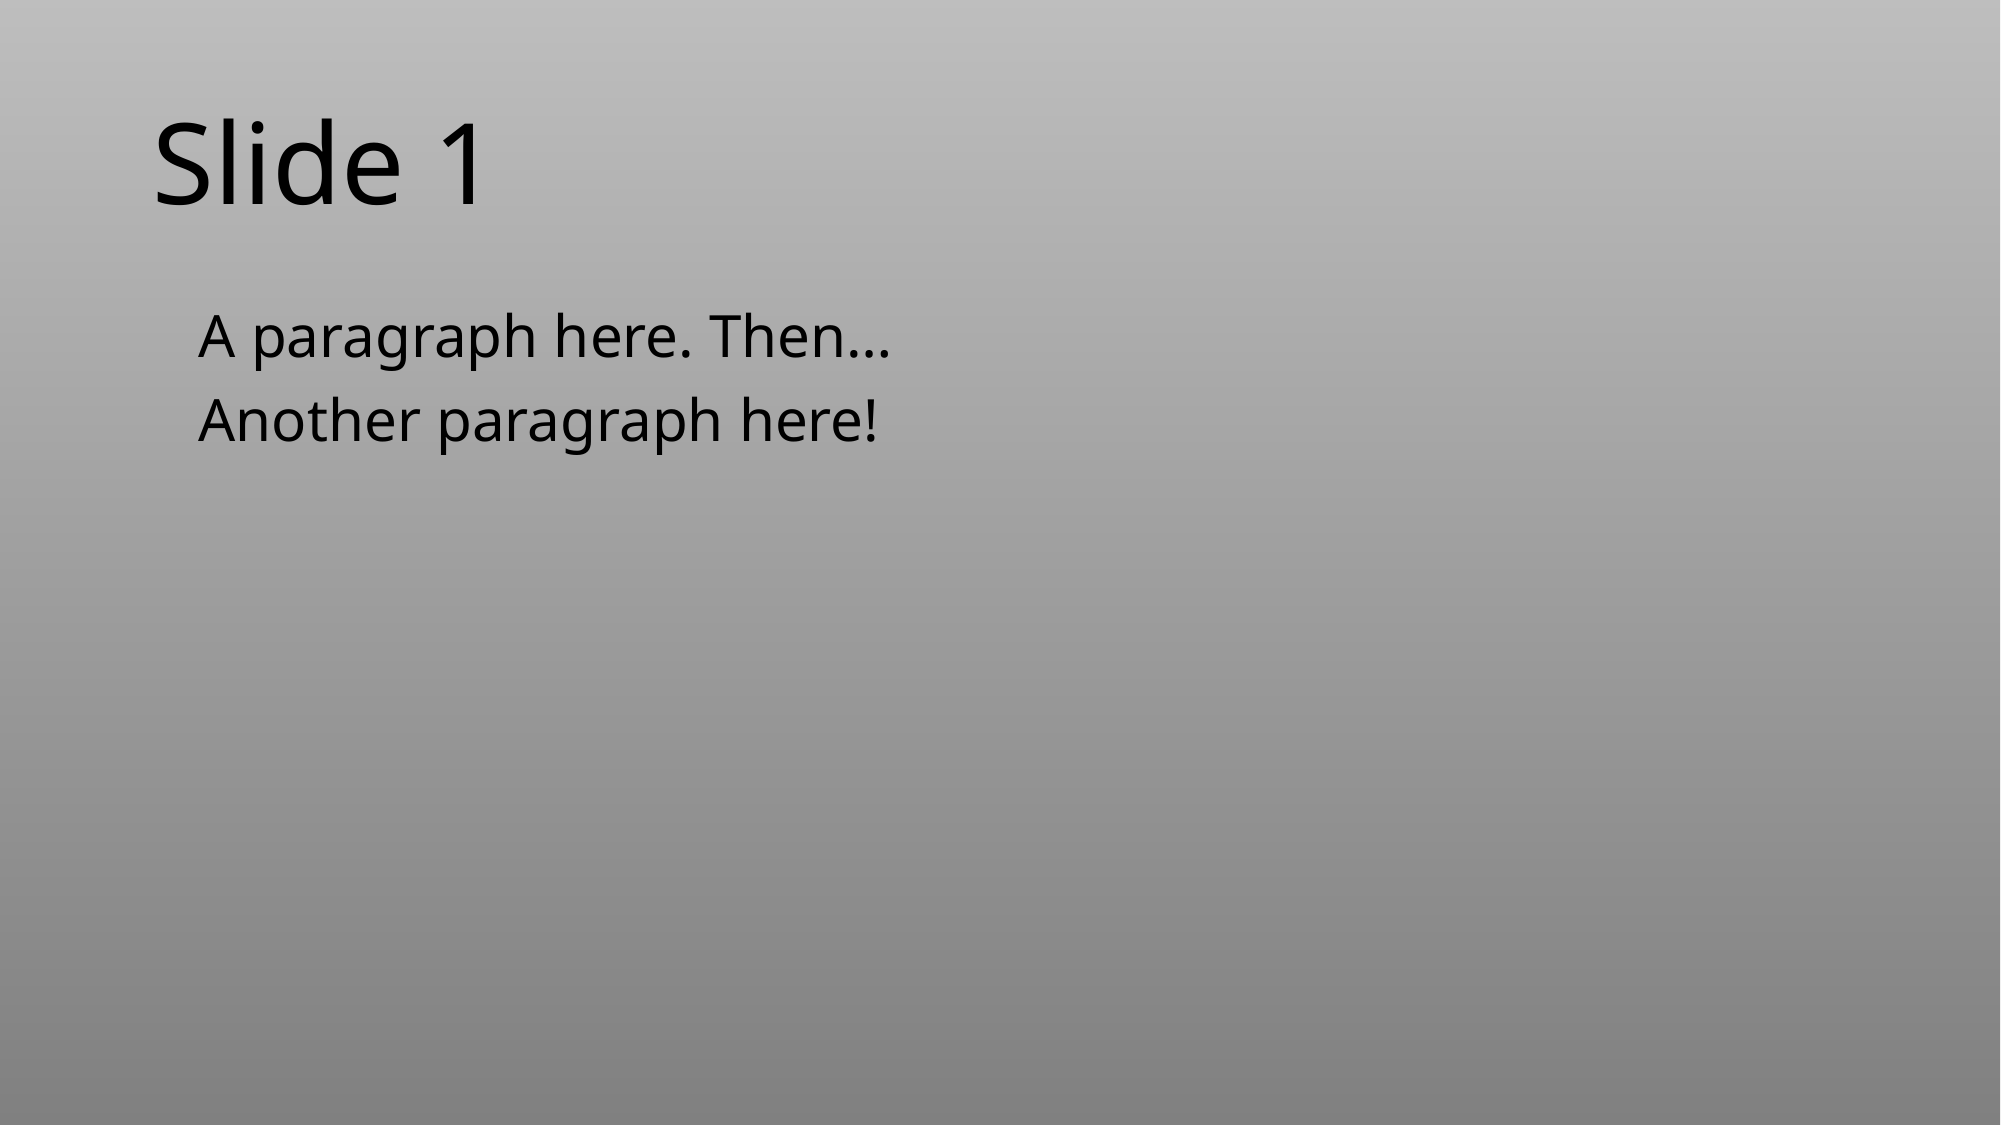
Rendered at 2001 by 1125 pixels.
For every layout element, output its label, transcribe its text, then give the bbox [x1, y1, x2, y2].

list A paragraph here. Then… Another paragraph here! [183, 299, 1863, 1014]
title Slide 1 [137, 59, 1863, 278]
picture [0, 0, 2001, 1125]
